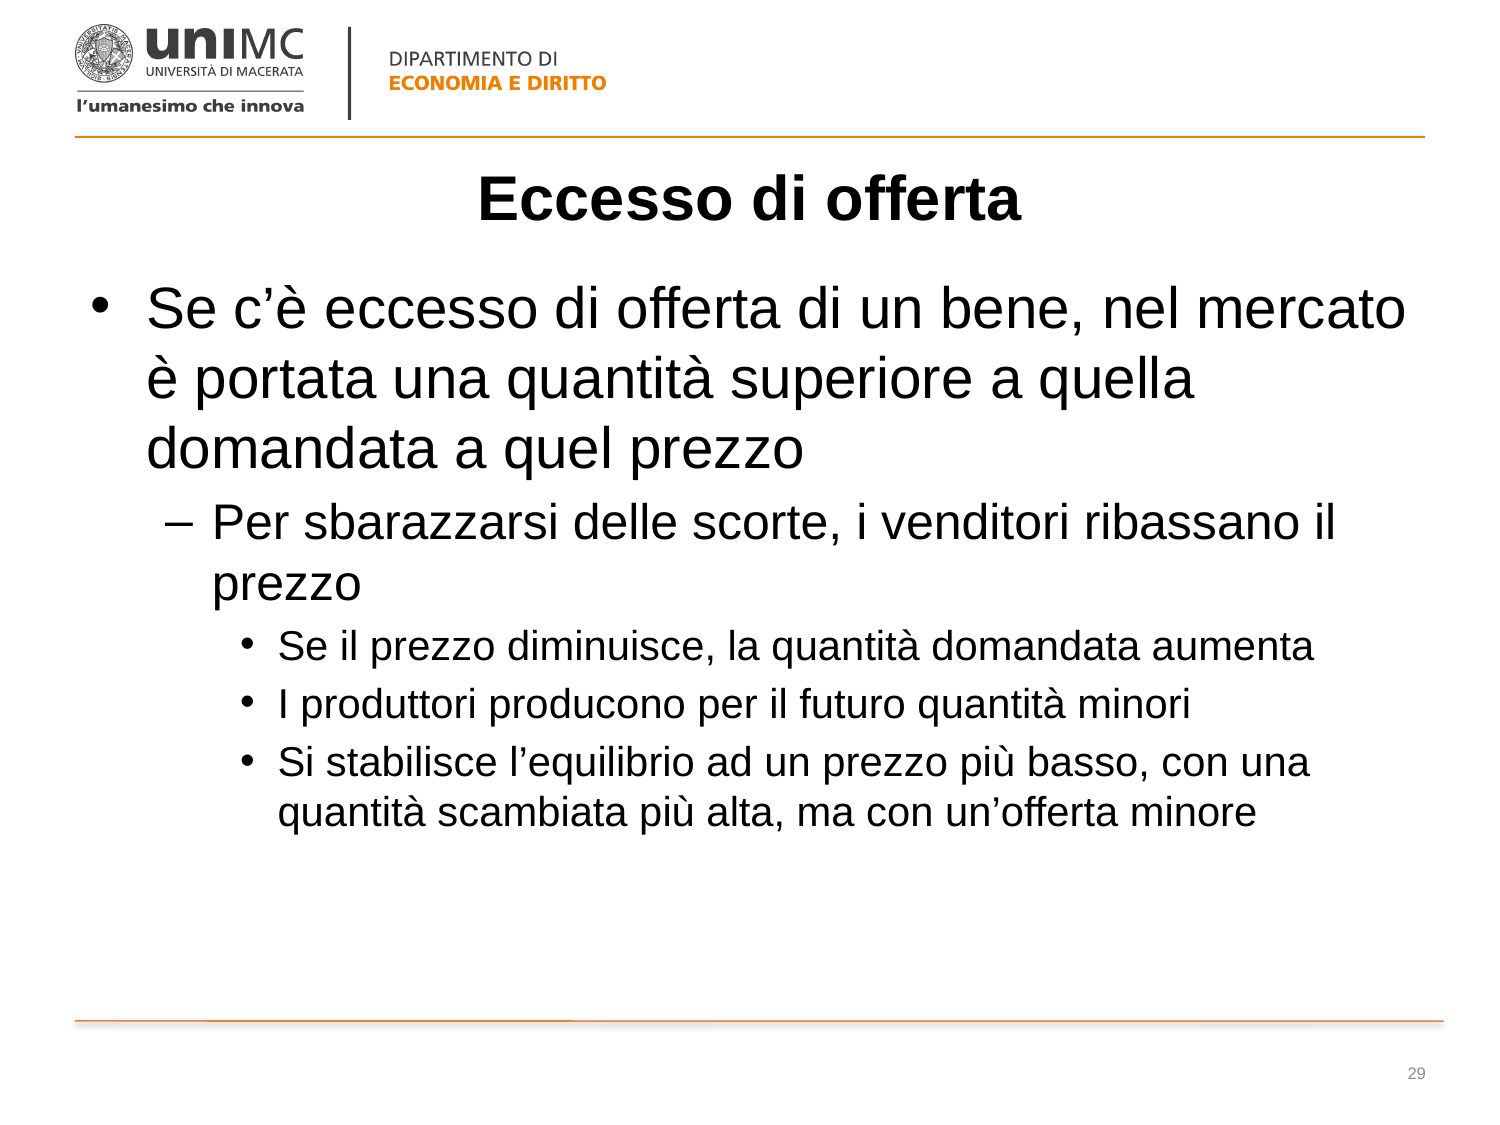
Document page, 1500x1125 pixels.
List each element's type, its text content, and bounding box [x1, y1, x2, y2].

title Eccesso di offerta [75, 149, 1425, 241]
slide_number 29 [1091, 1042, 1442, 1103]
list Se c’è eccesso di offerta di un bene, nel mercato è portata una quantità superiore a quella domandata a quel prezzo Per sbarazzarsi delle scorte, i venditori ribassano il prezzo Se il prezzo diminuisce, la quantità domandata aumenta I produttori producono per il futuro quantità minori Si stabilisce l’equilibrio ad un prezzo più basso, con una quantità scambiata più alta, ma con un’offerta minore [75, 262, 1425, 1005]
picture [75, 24, 1425, 138]
